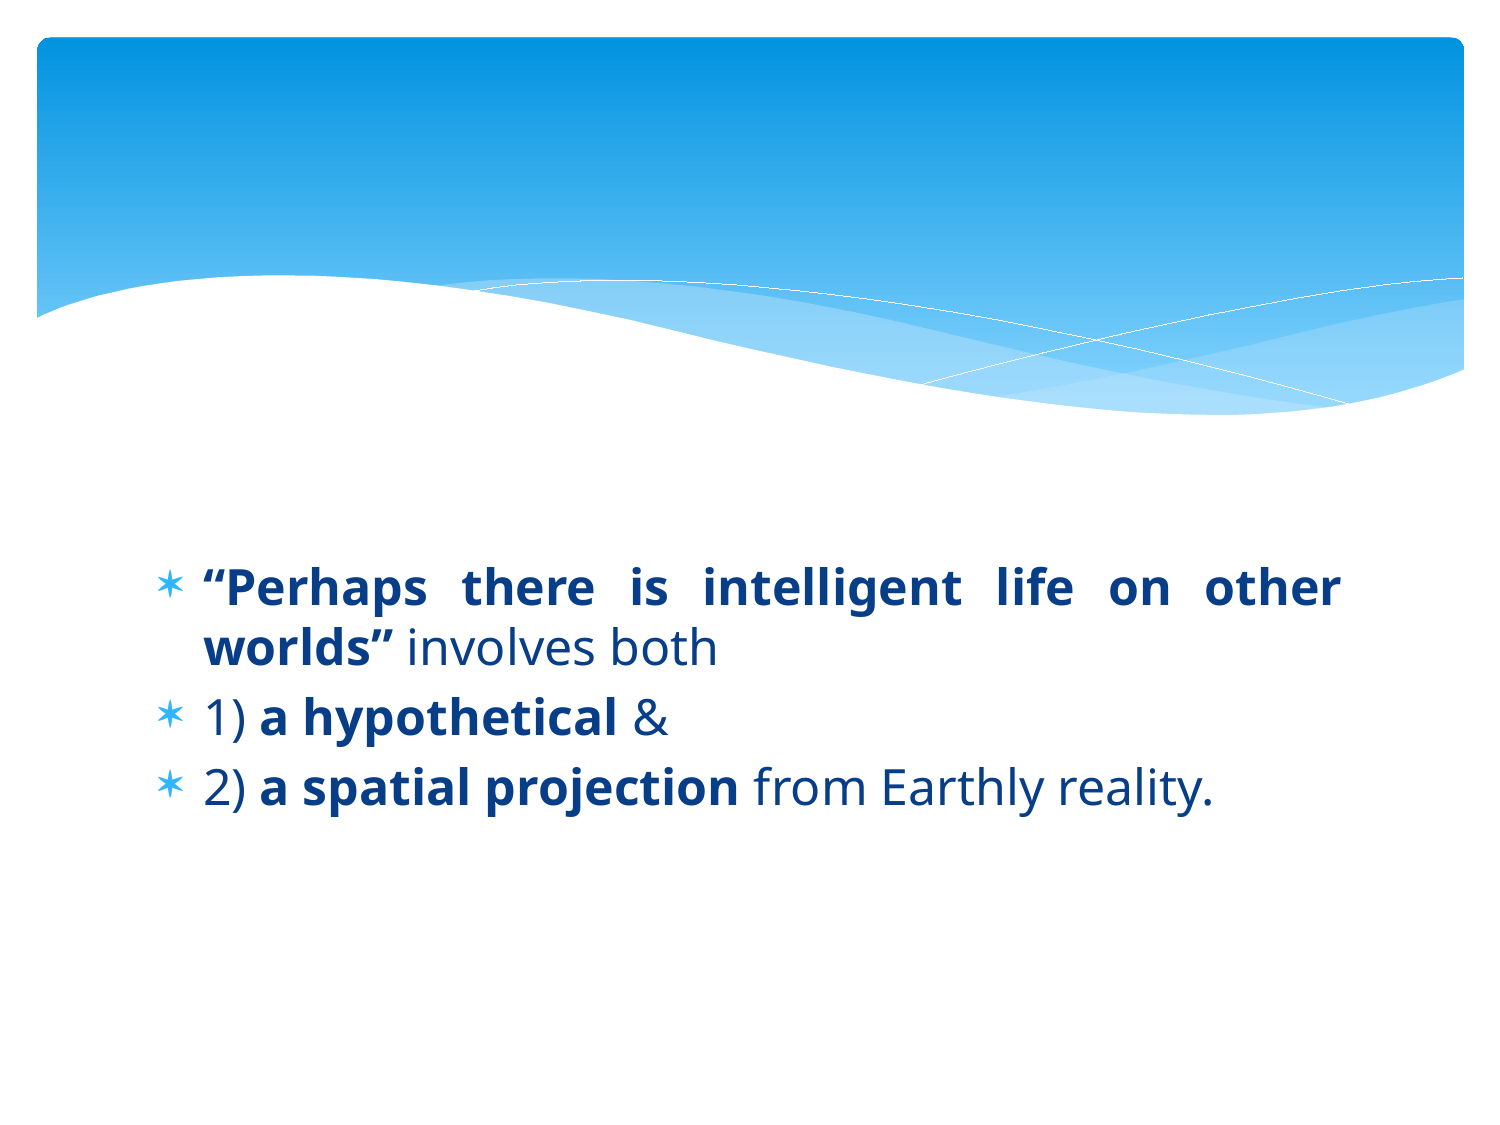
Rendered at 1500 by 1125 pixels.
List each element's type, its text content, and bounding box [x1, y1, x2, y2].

list “Perhaps there is intelligent life on other worlds” involves both 1) a hypothetical & 2) a spatial projection from Earthly reality. [143, 338, 1359, 1125]
